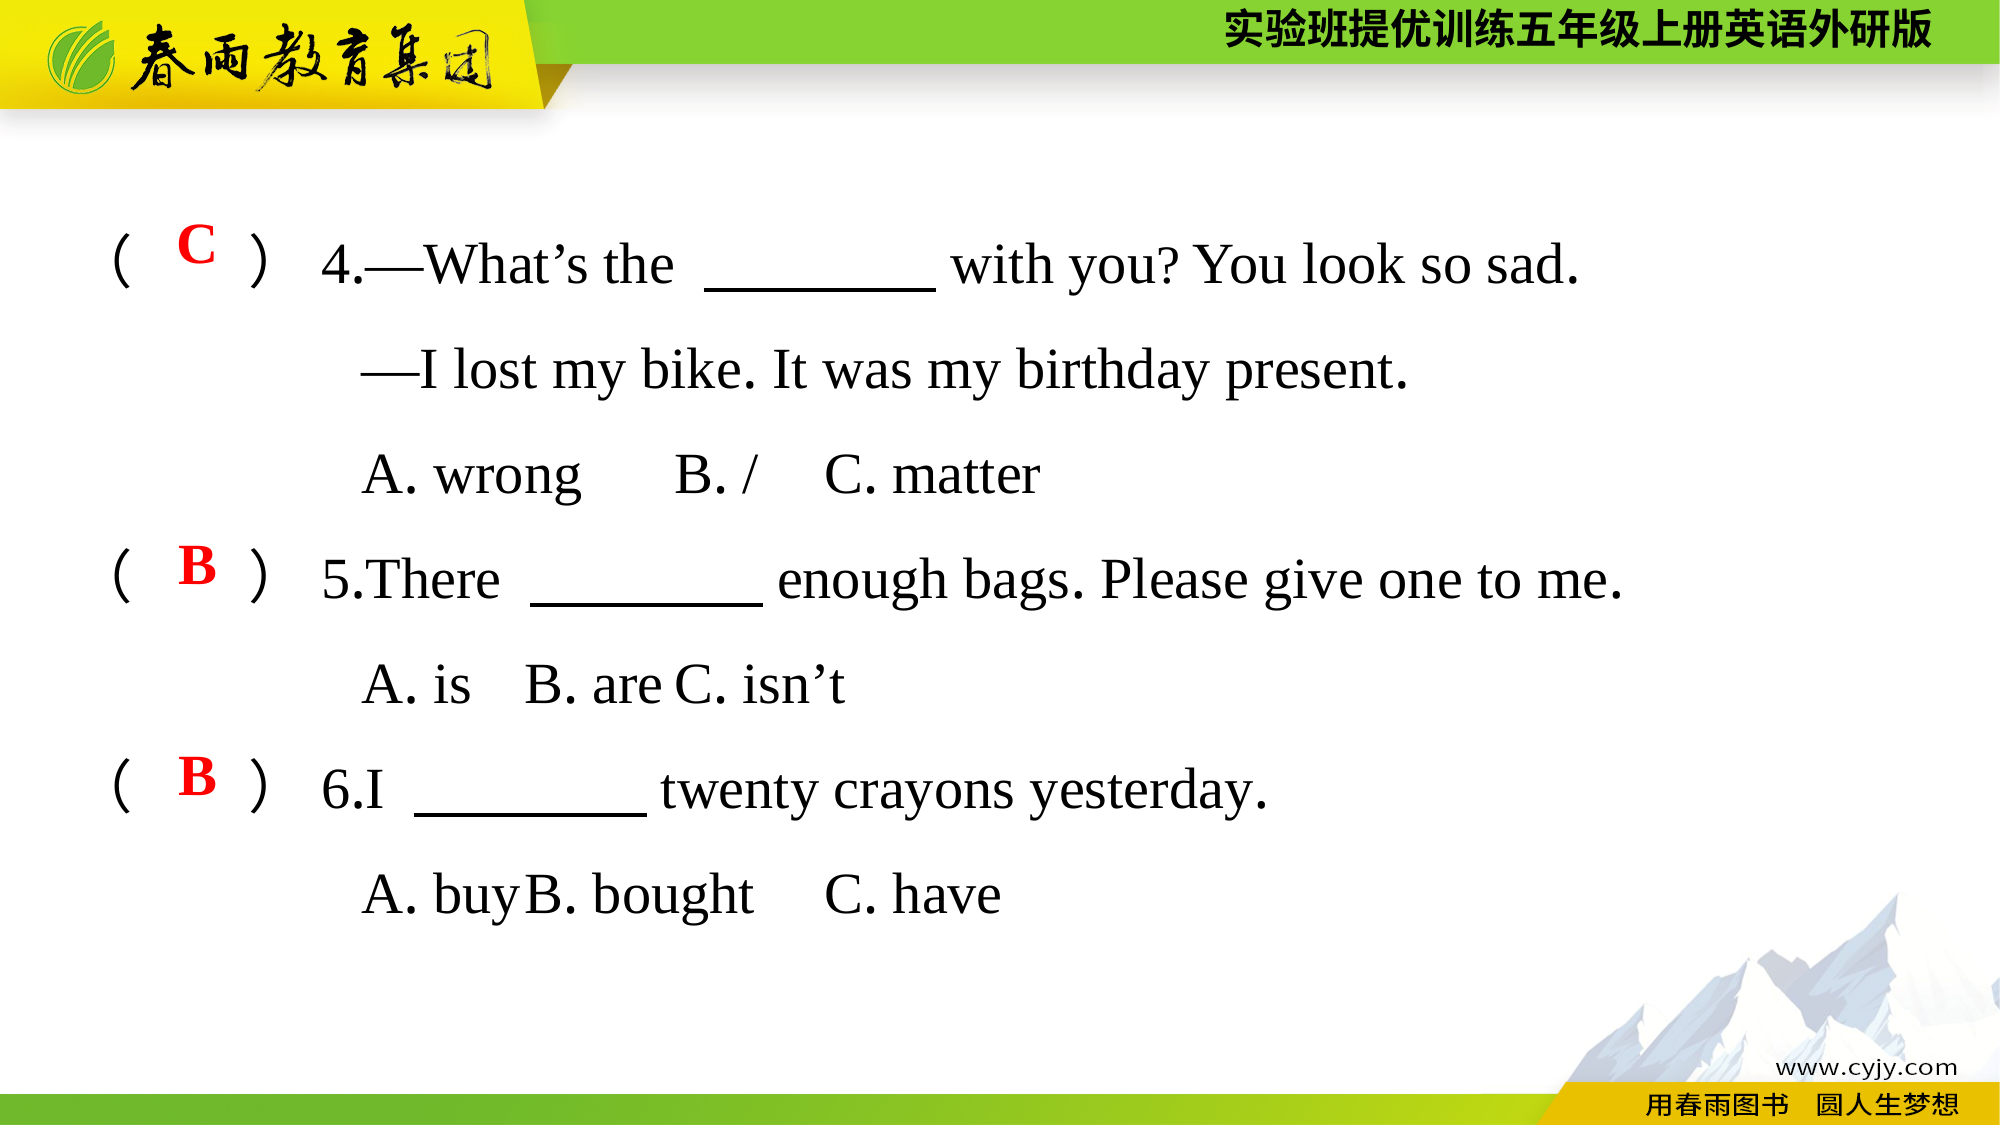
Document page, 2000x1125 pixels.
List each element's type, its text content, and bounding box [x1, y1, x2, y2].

list （ ）4.—What’s the with you? You look so sad. —I lost my bike. It was my birthday present. A. wrong B. / C. matter （ ）5.There enough bags. Please give one to me. A. is B. are C. isn’t （ ）6.I twenty crayons yesterday. A. buy B. bought C. have [59, 183, 1944, 941]
text_box B [163, 729, 232, 815]
text_box B [163, 518, 232, 604]
picture [0, 0, 2000, 1125]
text_box C [161, 198, 234, 283]
